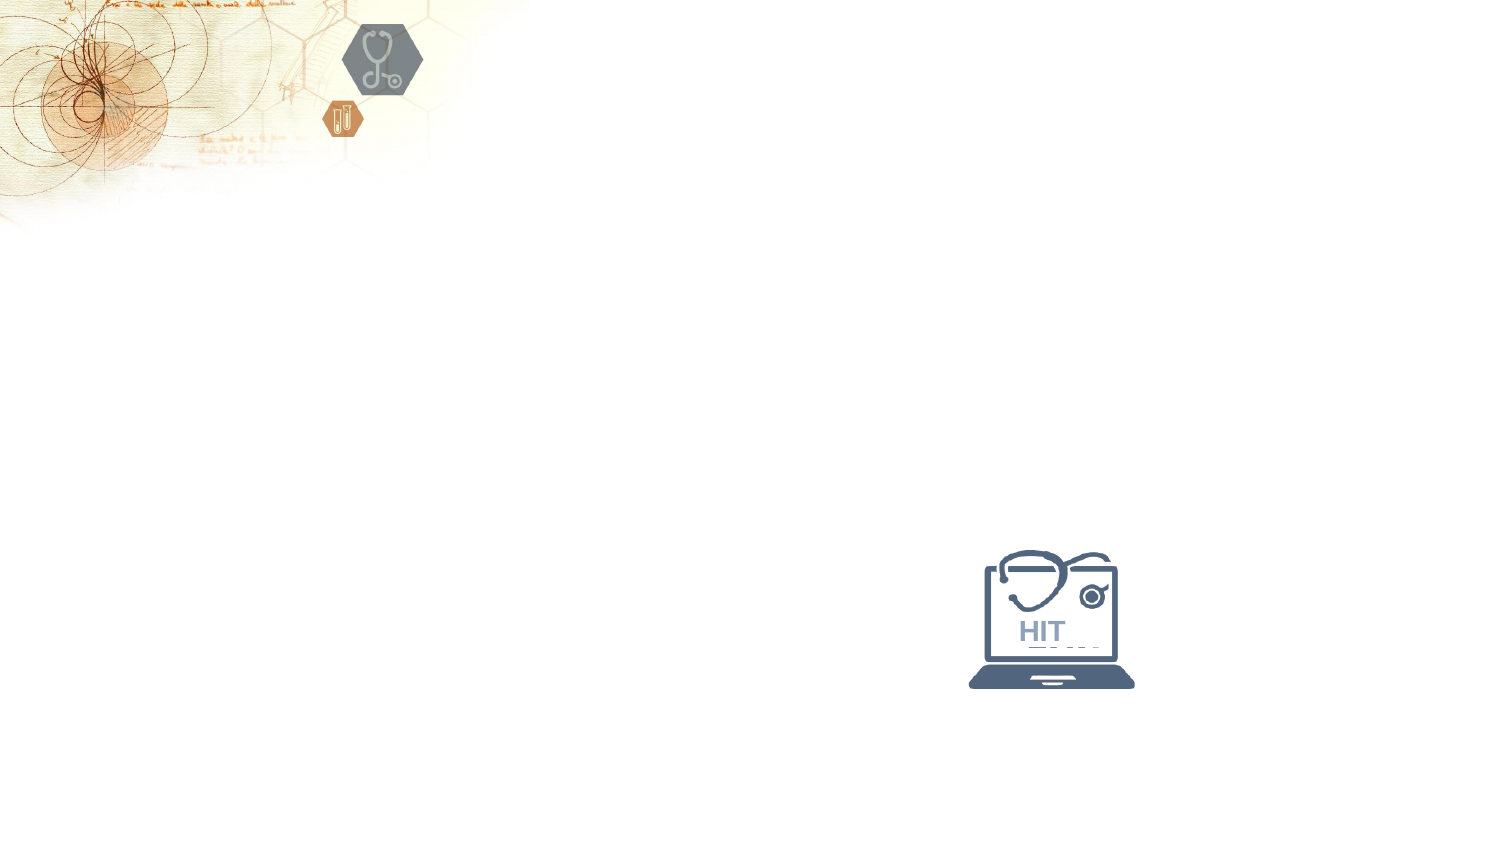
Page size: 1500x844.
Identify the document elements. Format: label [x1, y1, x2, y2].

text_box [968, 549, 1135, 689]
picture [0, 0, 529, 233]
